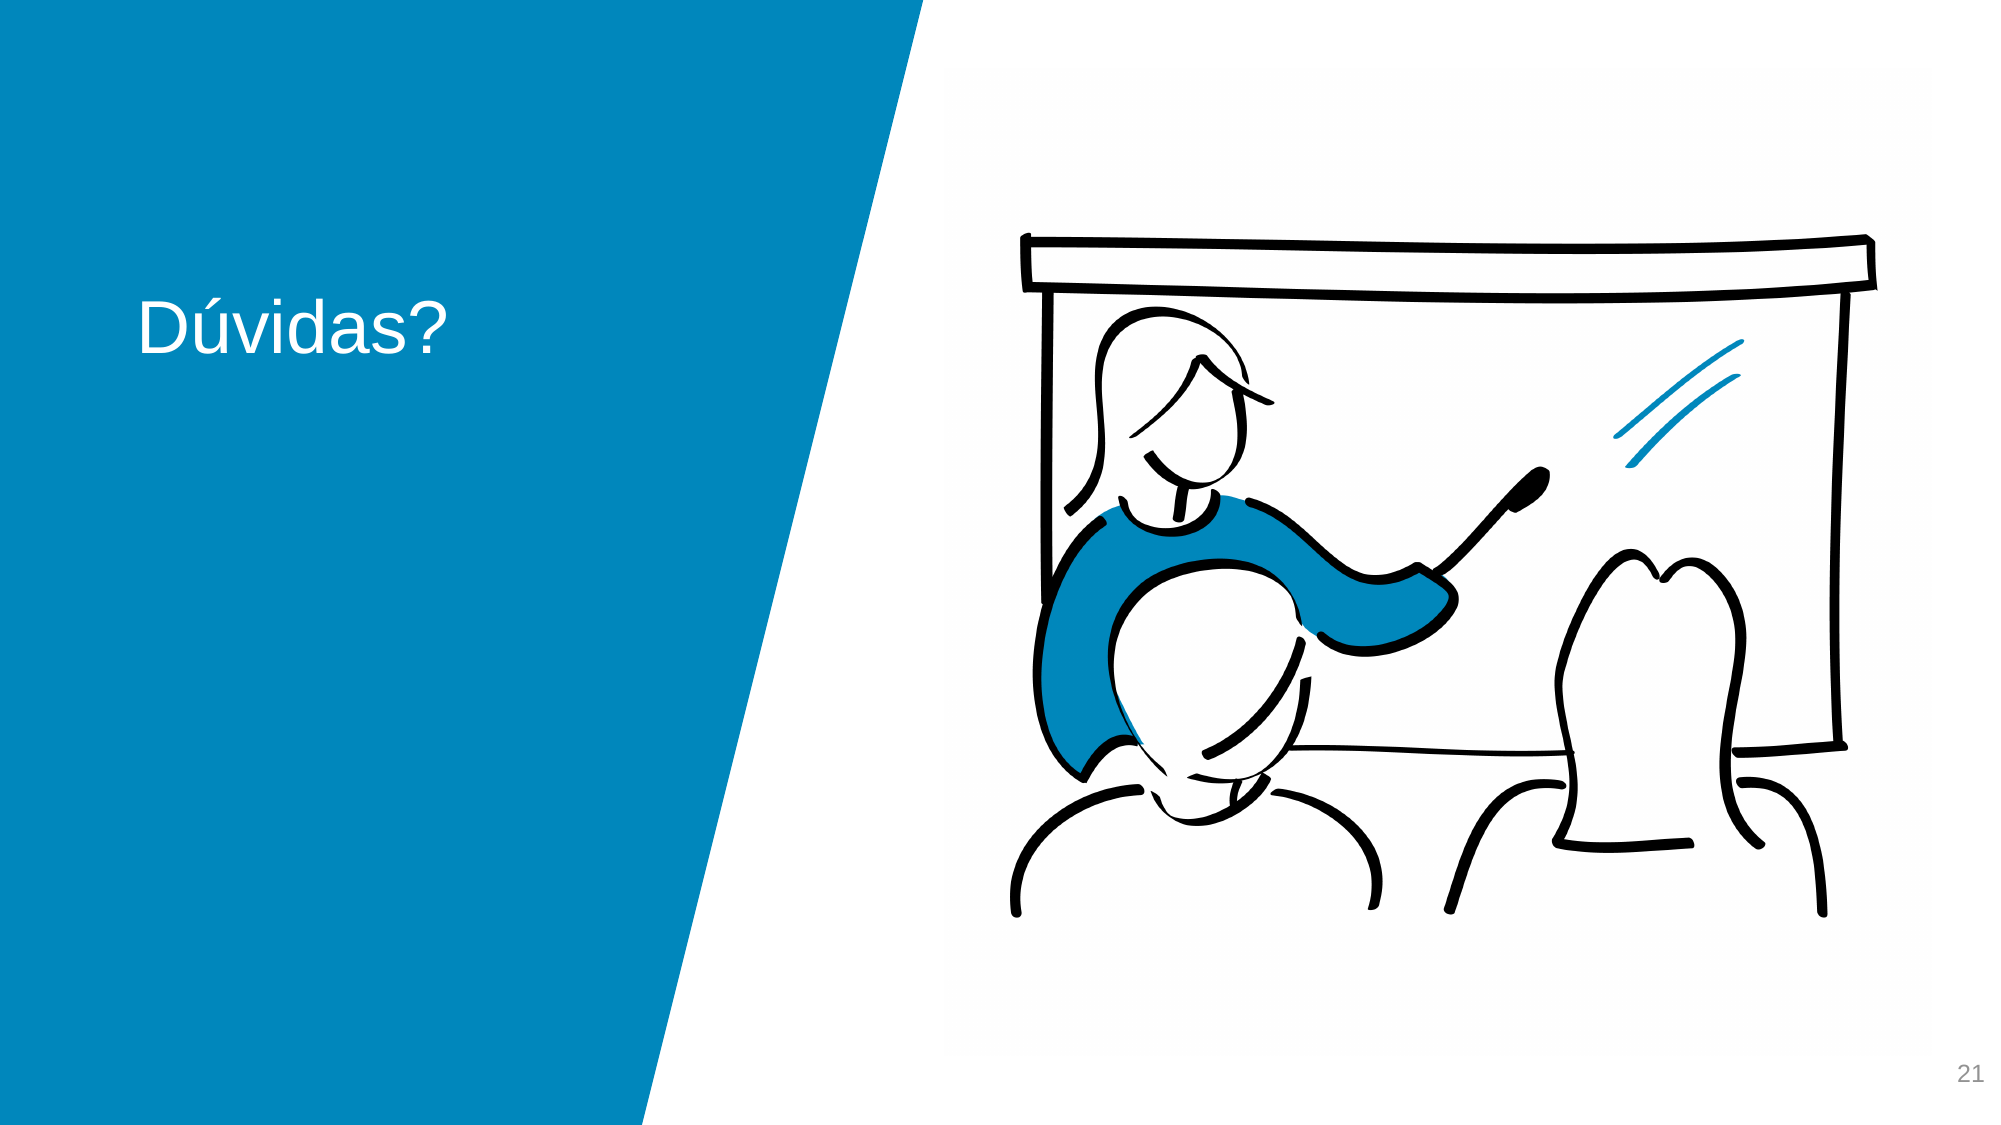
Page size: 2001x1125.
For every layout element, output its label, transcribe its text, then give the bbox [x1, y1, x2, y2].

picture [944, 68, 1932, 1056]
slide_number 21 [1550, 1042, 2000, 1103]
title Dúvidas? [136, 0, 775, 371]
